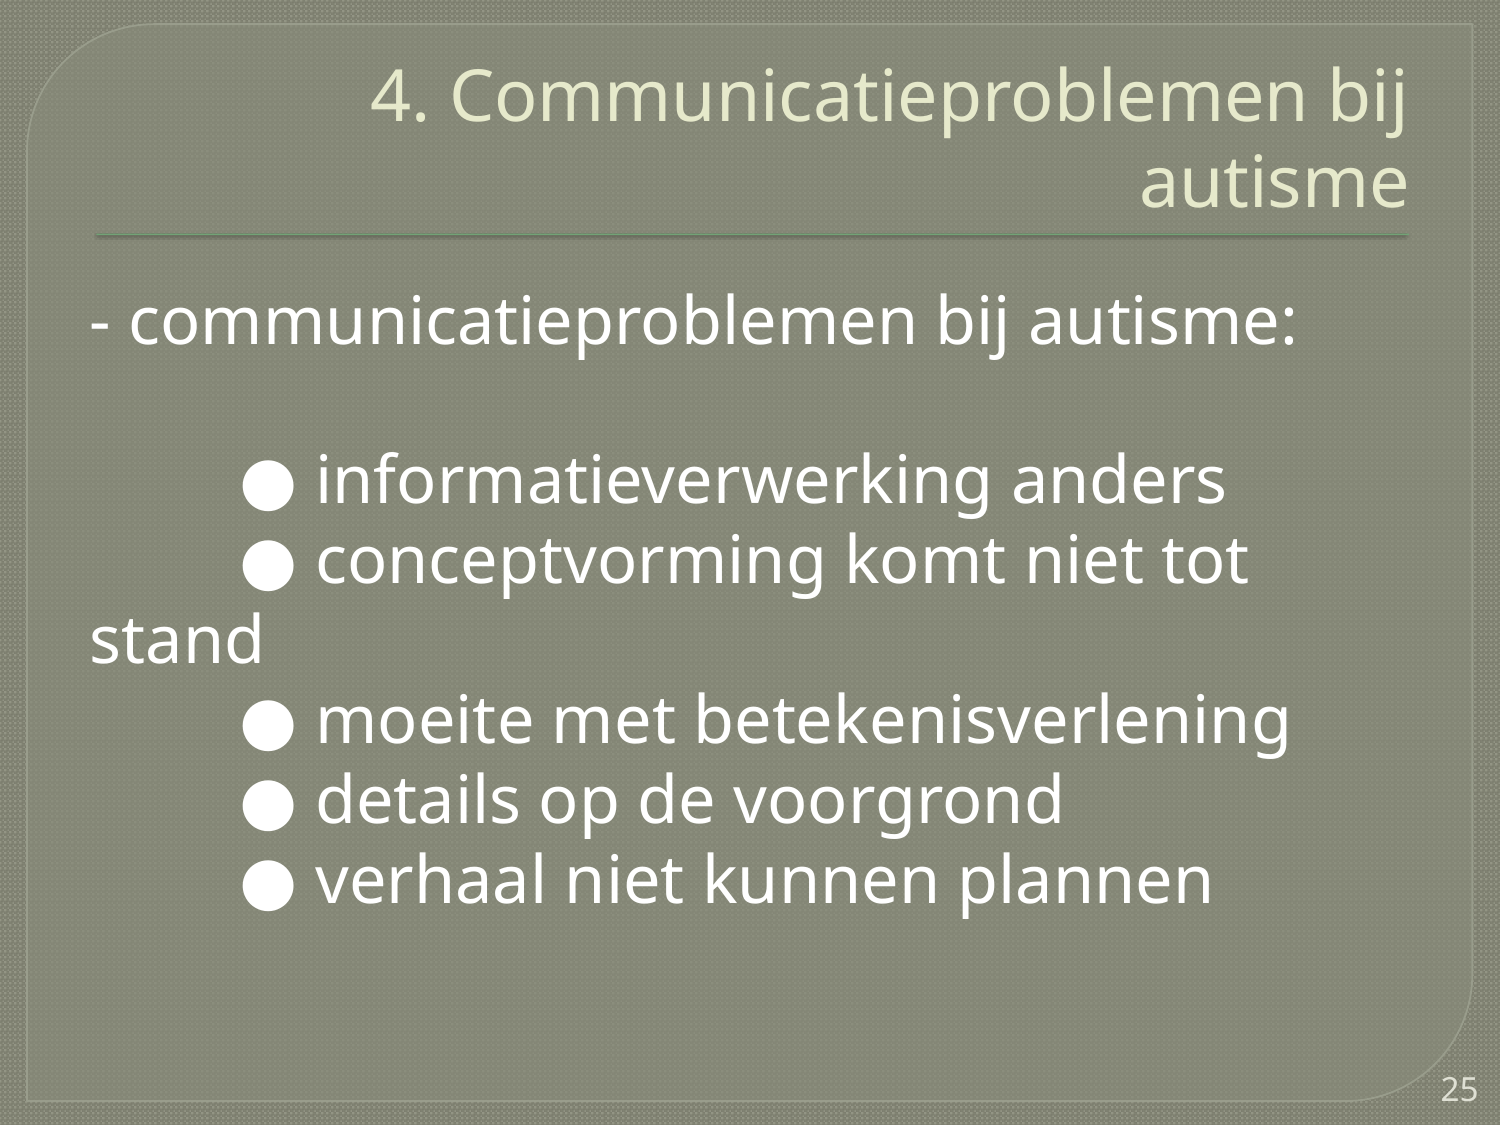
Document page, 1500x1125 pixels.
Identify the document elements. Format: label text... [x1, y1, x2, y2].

slide_number 25 [1417, 1068, 1494, 1114]
list - communicatieproblemen bij autisme: ● informatieverwerking anders ● conceptvorming komt niet tot stand ● moeite met betekenisverlening ● details op de voorgrond ● verhaal niet kunnen plannen [75, 270, 1425, 1013]
title 4. Communicatieproblemen bij autisme [75, 41, 1425, 230]
